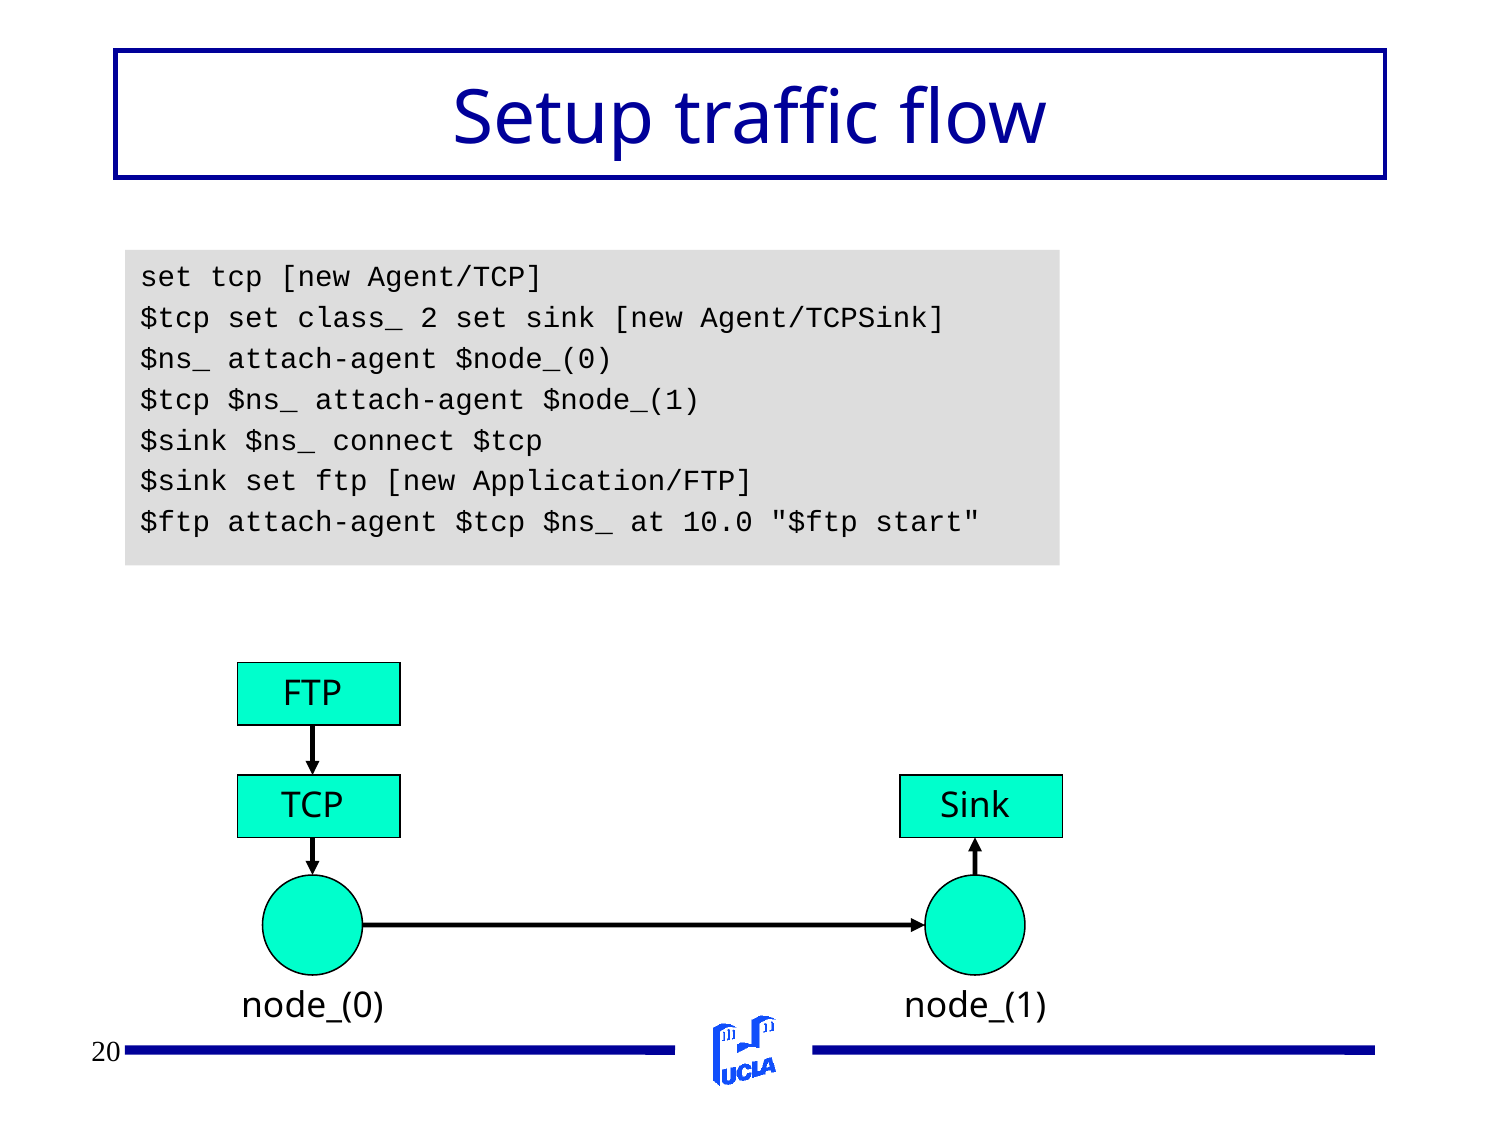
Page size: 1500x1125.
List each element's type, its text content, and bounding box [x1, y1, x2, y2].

list set tcp [new Agent/TCP] $tcp set class_ 2 set sink [new Agent/TCPSink] $ns_ attach-agent $node_(0) $tcp $ns_ attach-agent $node_(1) $sink $ns_ connect $tcp $sink set ftp [new Application/FTP] $ftp attach-agent $tcp $ns_ at 10.0 "$ftp start" [124, 249, 1060, 566]
slide_number 20 [62, 1024, 151, 1076]
text_box [306, 837, 319, 875]
text_box [899, 833, 1063, 838]
text_box [925, 875, 1025, 974]
text_box [237, 721, 400, 725]
text_box node_(0) [212, 974, 413, 1033]
title Setup traffic flow [113, 48, 1387, 180]
text_box [968, 837, 982, 875]
text_box [237, 833, 400, 838]
text_box FTP [212, 662, 413, 721]
text_box node_(1) [875, 974, 1075, 1033]
text_box TCP [212, 774, 413, 833]
text_box [306, 724, 319, 775]
text_box Sink [875, 774, 1075, 833]
text_box [362, 918, 925, 932]
text_box [262, 875, 363, 974]
picture [704, 1012, 785, 1090]
